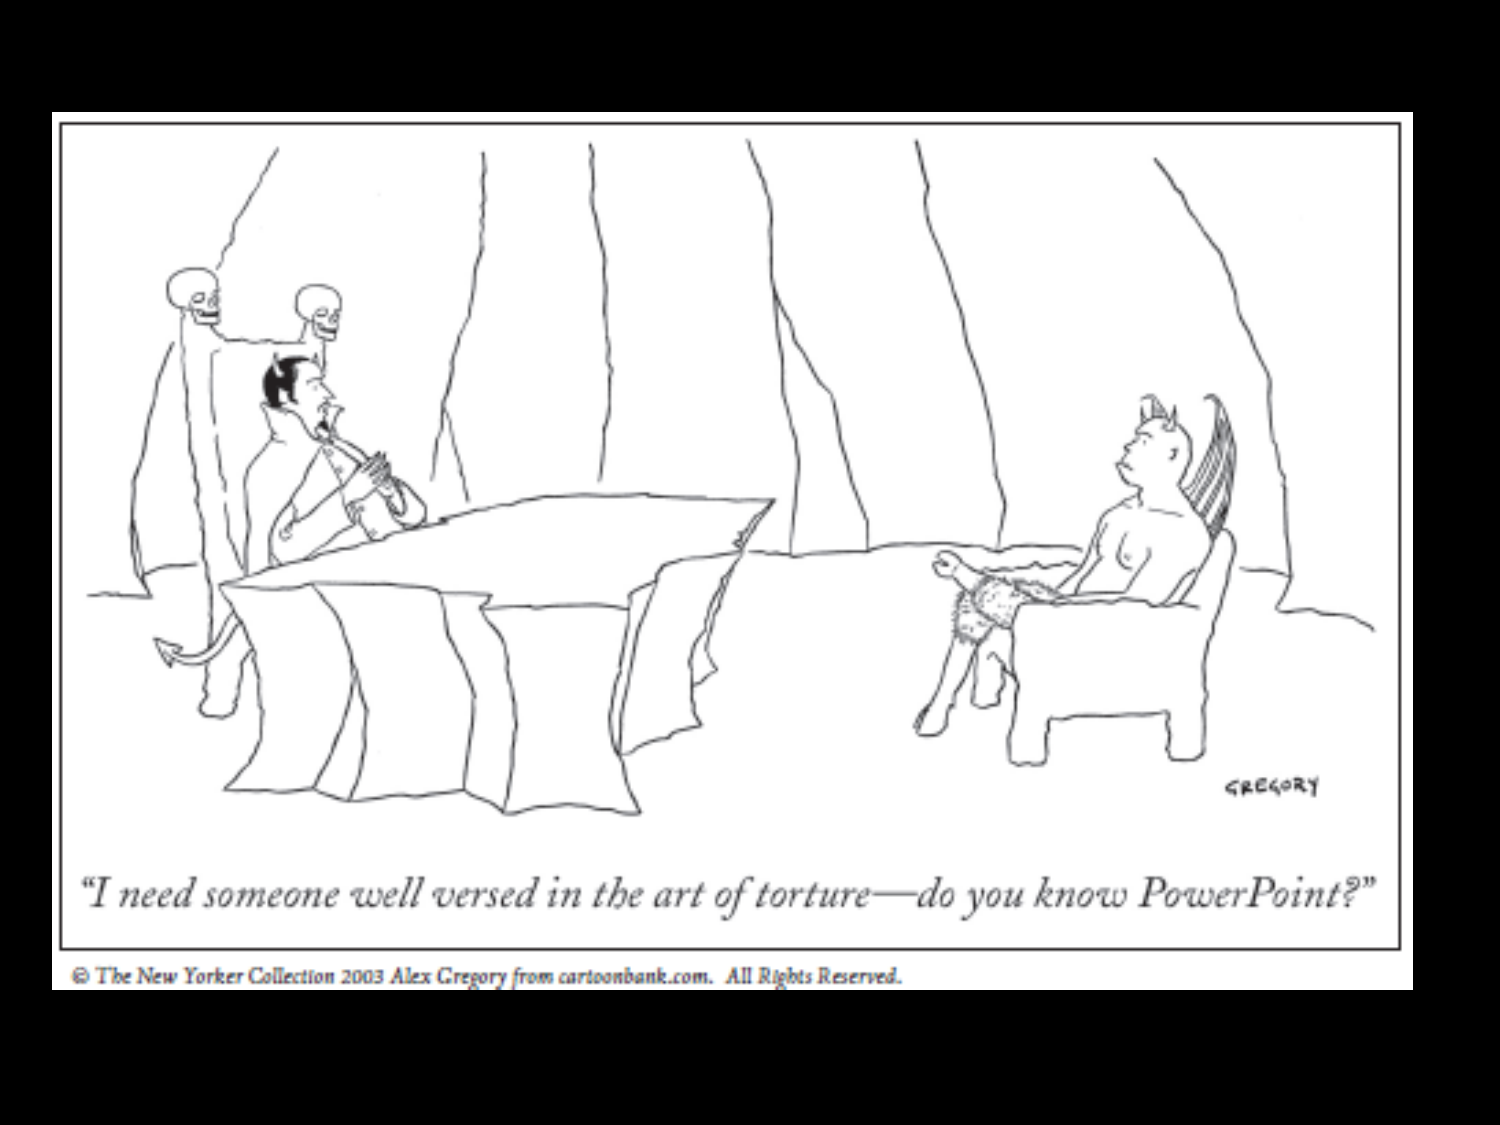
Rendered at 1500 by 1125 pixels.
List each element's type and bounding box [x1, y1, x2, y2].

picture [52, 112, 1413, 991]
